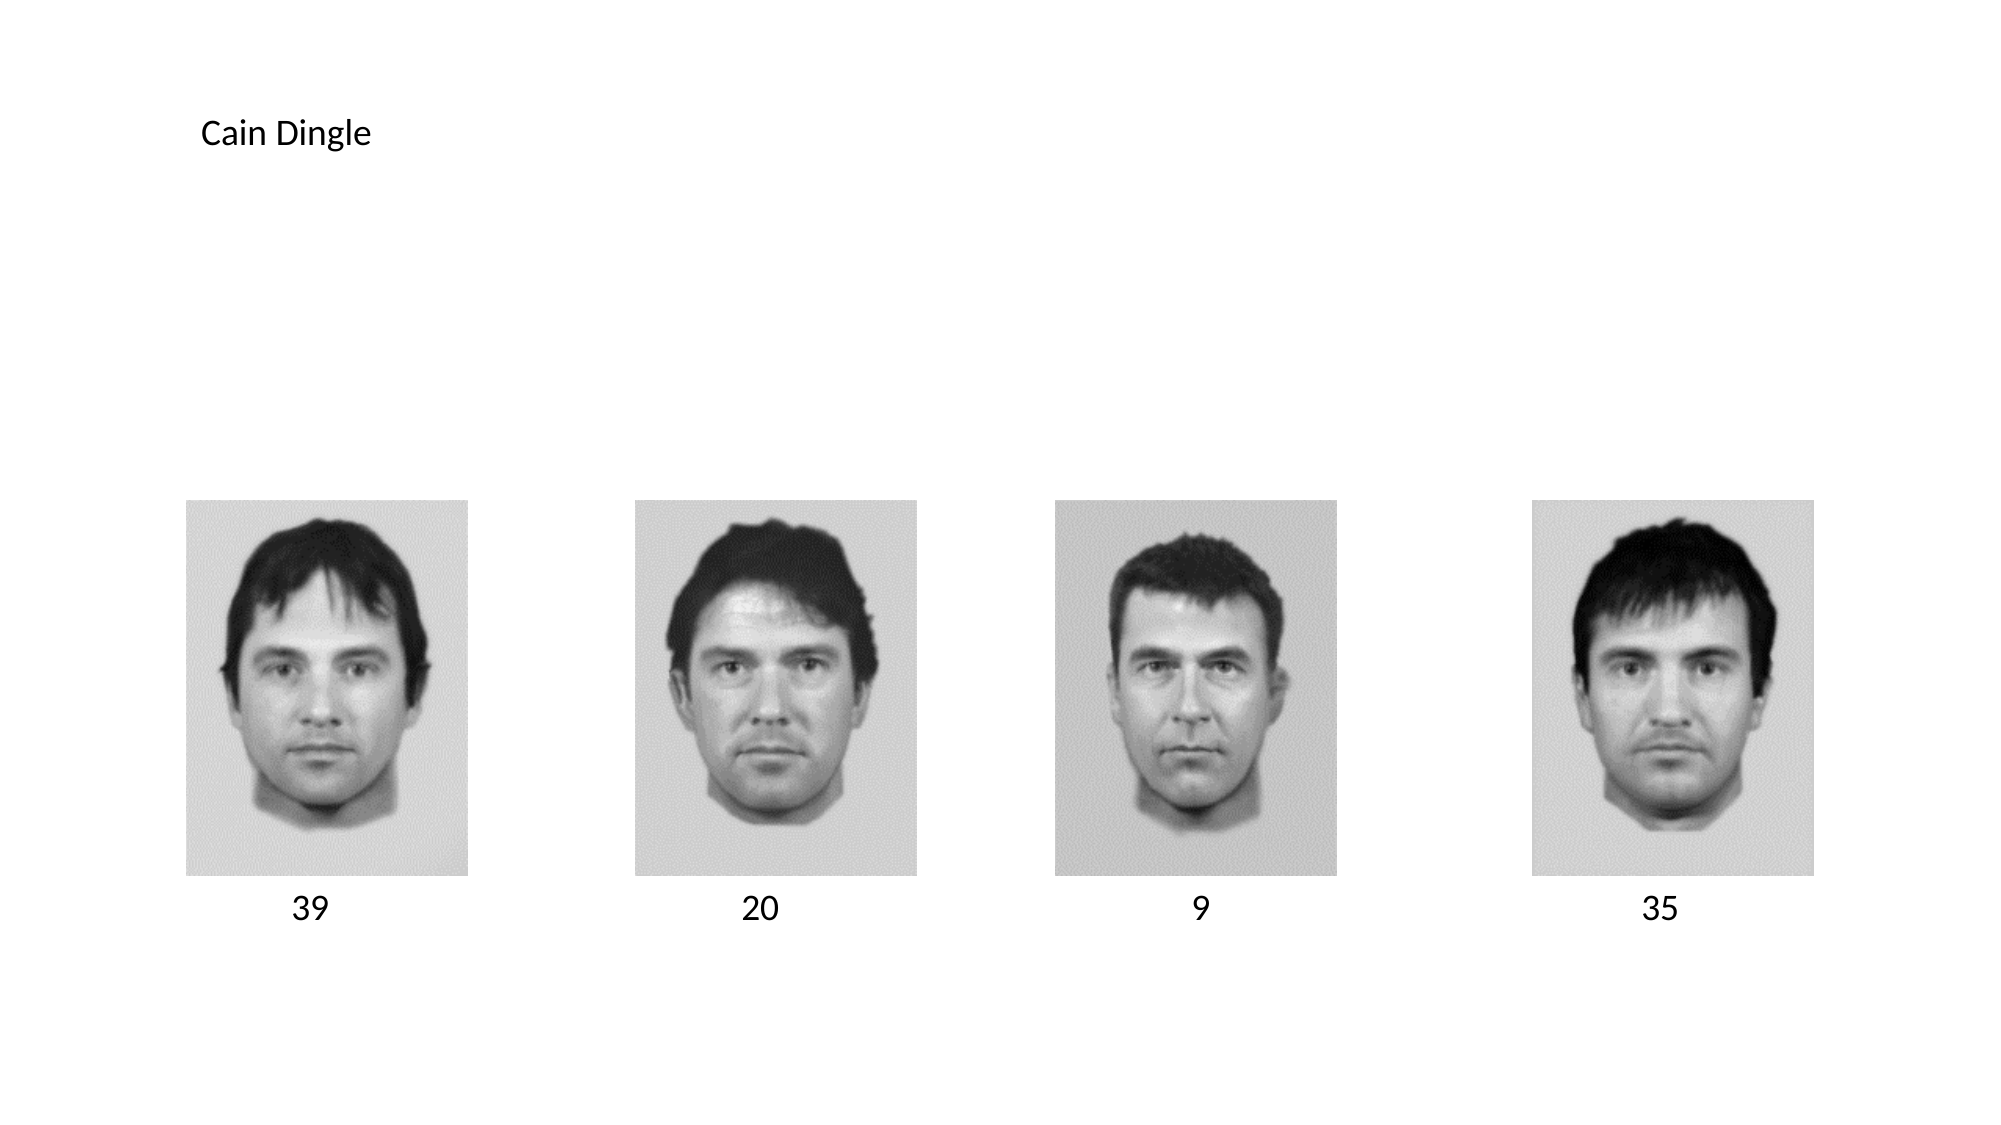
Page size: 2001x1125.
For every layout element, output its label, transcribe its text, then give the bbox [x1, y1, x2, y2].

picture [186, 500, 468, 876]
picture [1054, 500, 1337, 876]
picture [1532, 500, 1814, 876]
text_box 39 20 9 35 [276, 875, 1703, 935]
picture [634, 500, 917, 876]
text_box Cain Dingle [186, 100, 1187, 161]
